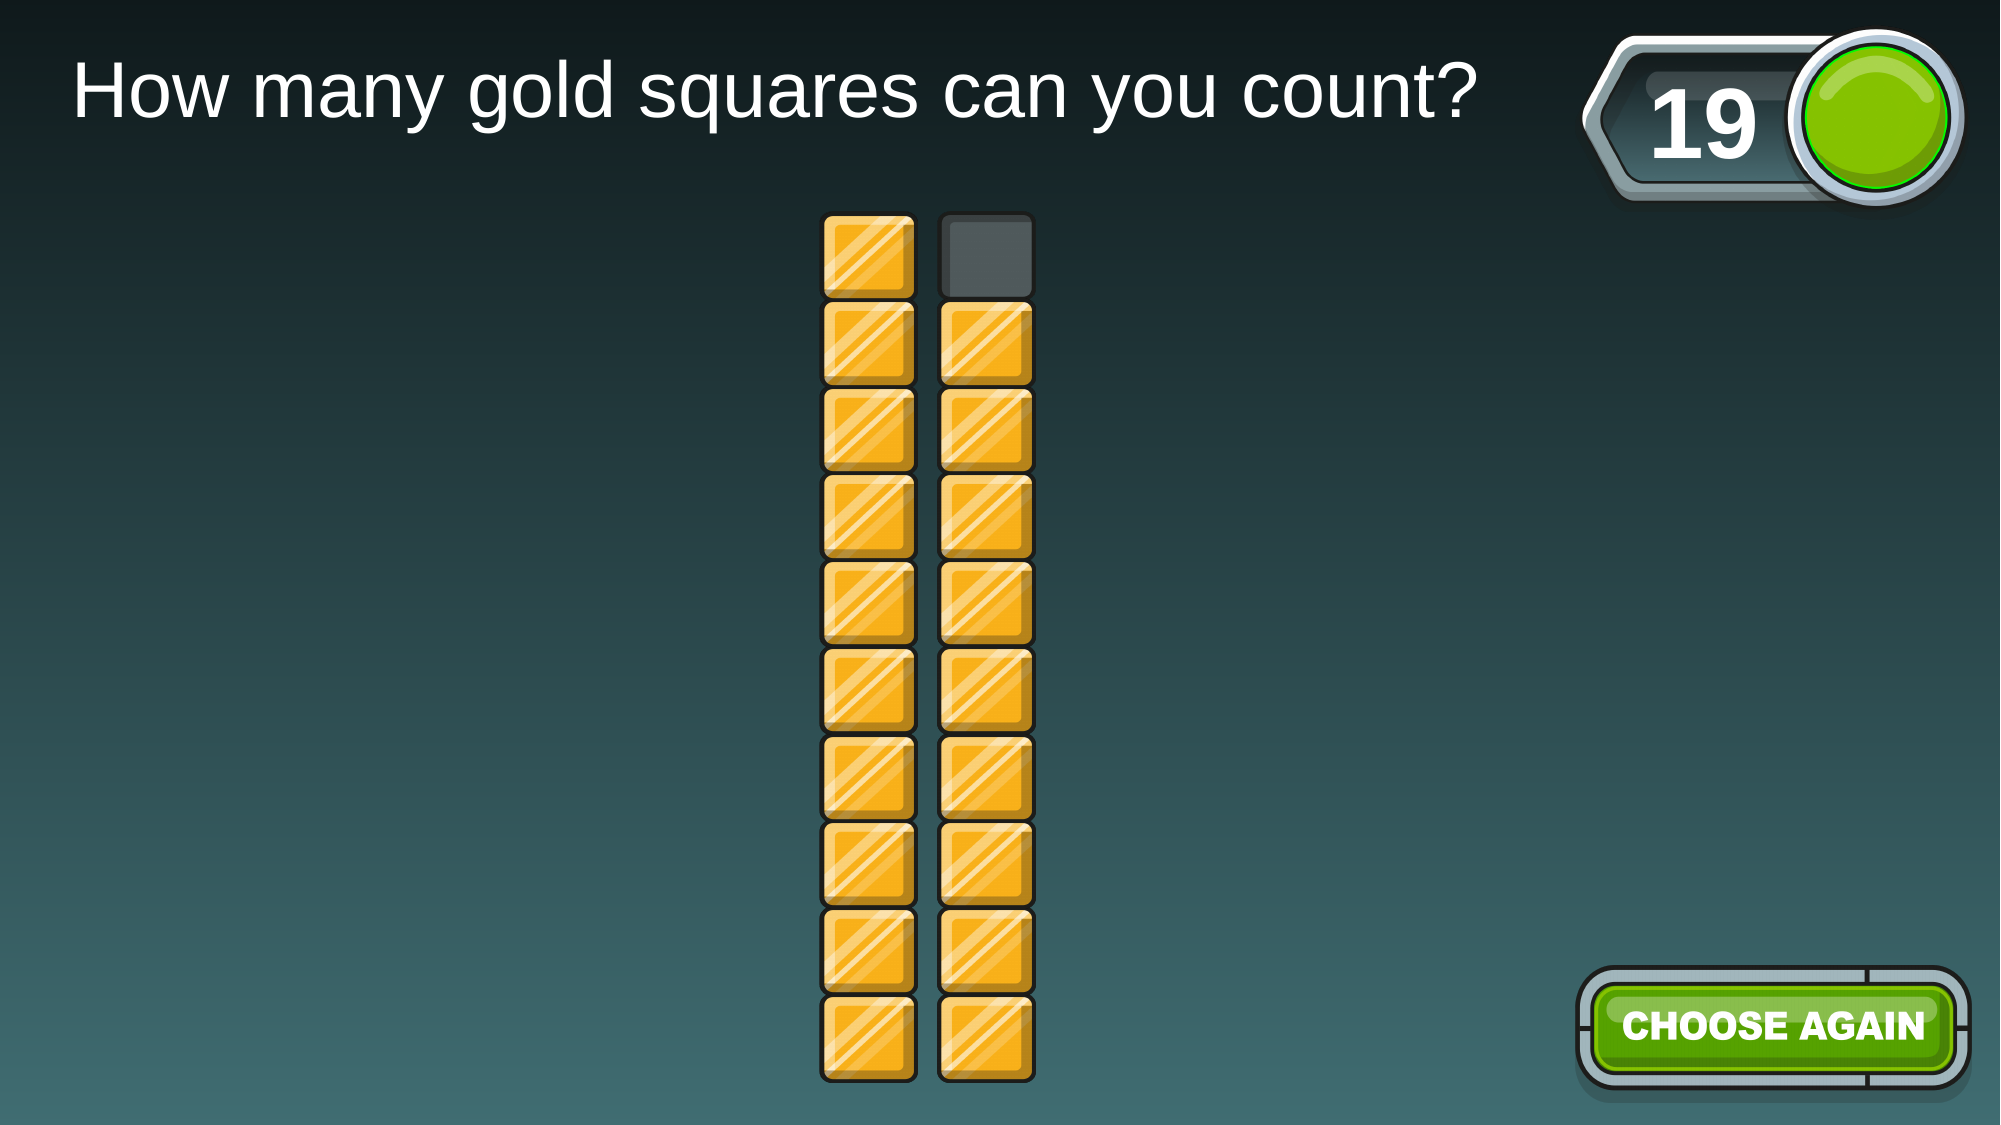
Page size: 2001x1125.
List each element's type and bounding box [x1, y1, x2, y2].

picture [937, 210, 1036, 1083]
text_box [56, 30, 1553, 150]
picture [1575, 965, 1972, 1104]
picture [1575, 25, 1971, 221]
picture [819, 210, 919, 1083]
